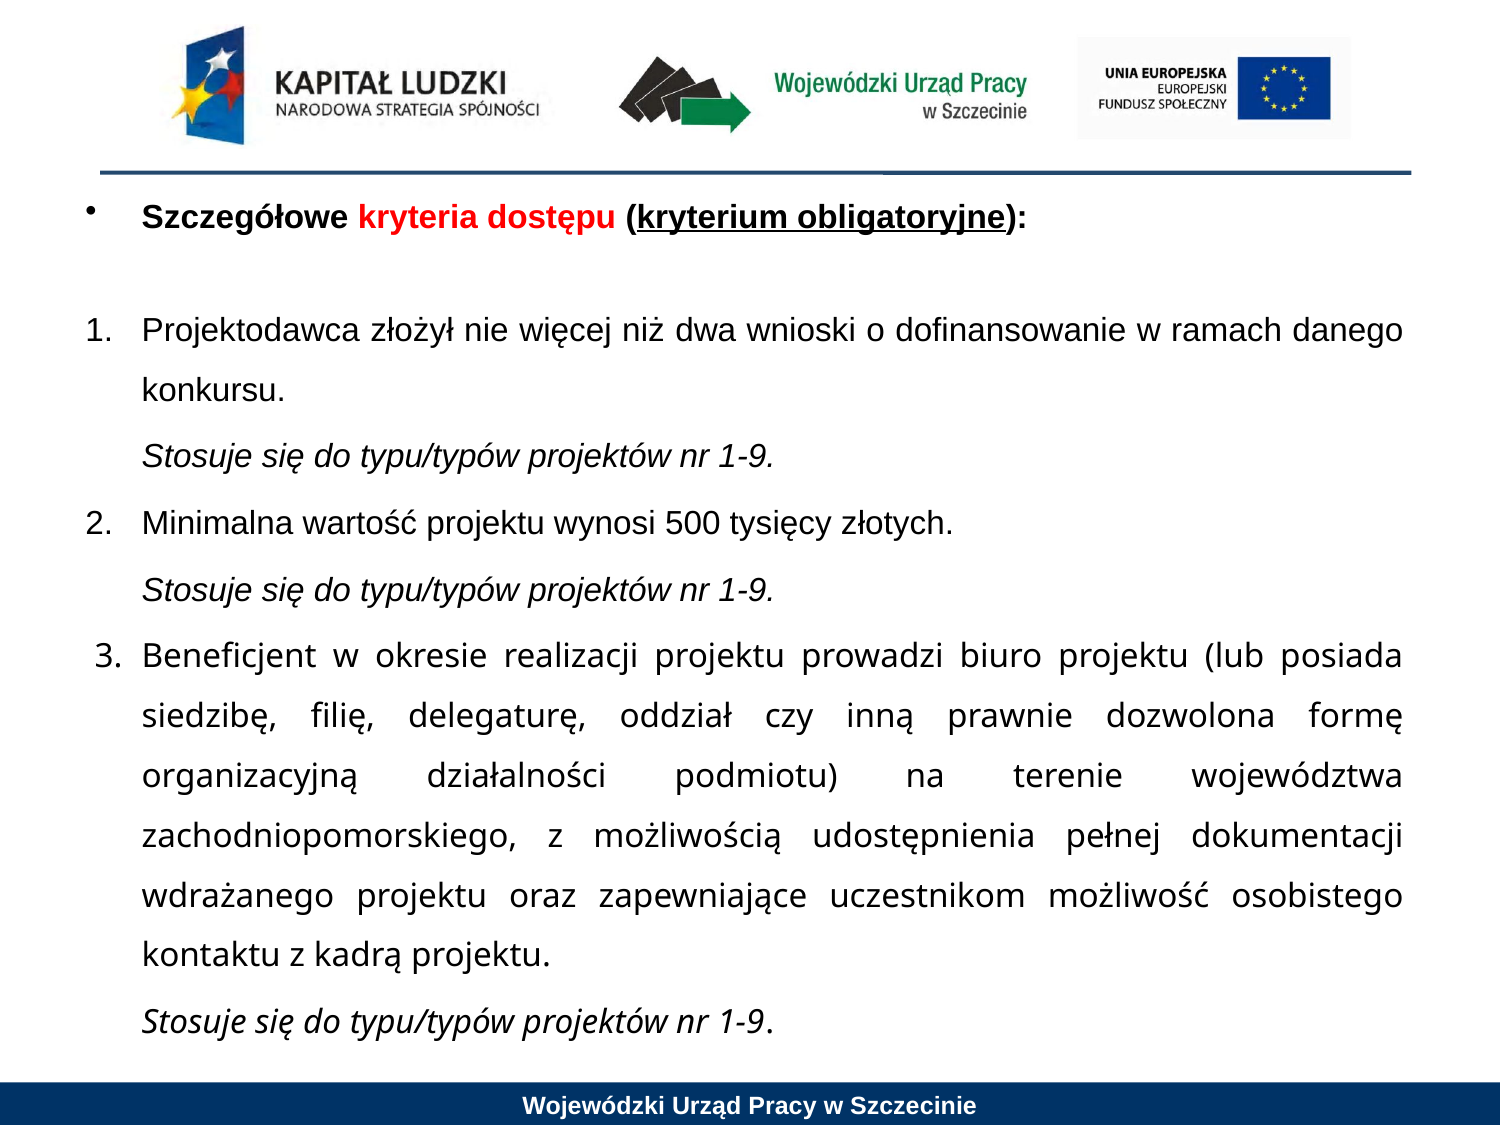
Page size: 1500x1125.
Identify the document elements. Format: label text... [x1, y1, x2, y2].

list Szczegółowe kryteria dostępu (kryterium obligatoryjne): Projektodawca złożył nie więcej niż dwa wnioski o dofinansowanie w ramach danego konkursu. Stosuje się do typu/typów projektów nr 1-9. Minimalna wartość projektu wynosi 500 tysięcy złotych. Stosuje się do typu/typów projektów nr 1-9. 3. Beneficjent w okresie realizacji projektu prowadzi biuro projektu (lub posiada siedzibę, filię, delegaturę, oddział czy inną prawnie dozwolona formę organizacyjną działalności podmiotu) na terenie województwa zachodniopomorskiego, z możliwością udostępnienia pełnej dokumentacji wdrażanego projektu oraz zapewniające uczestnikom możliwość osobistego kontaktu z kadrą projektu. Stosuje się do typu/typów projektów nr 1-9. [70, 187, 1421, 1059]
picture [159, 24, 1353, 149]
